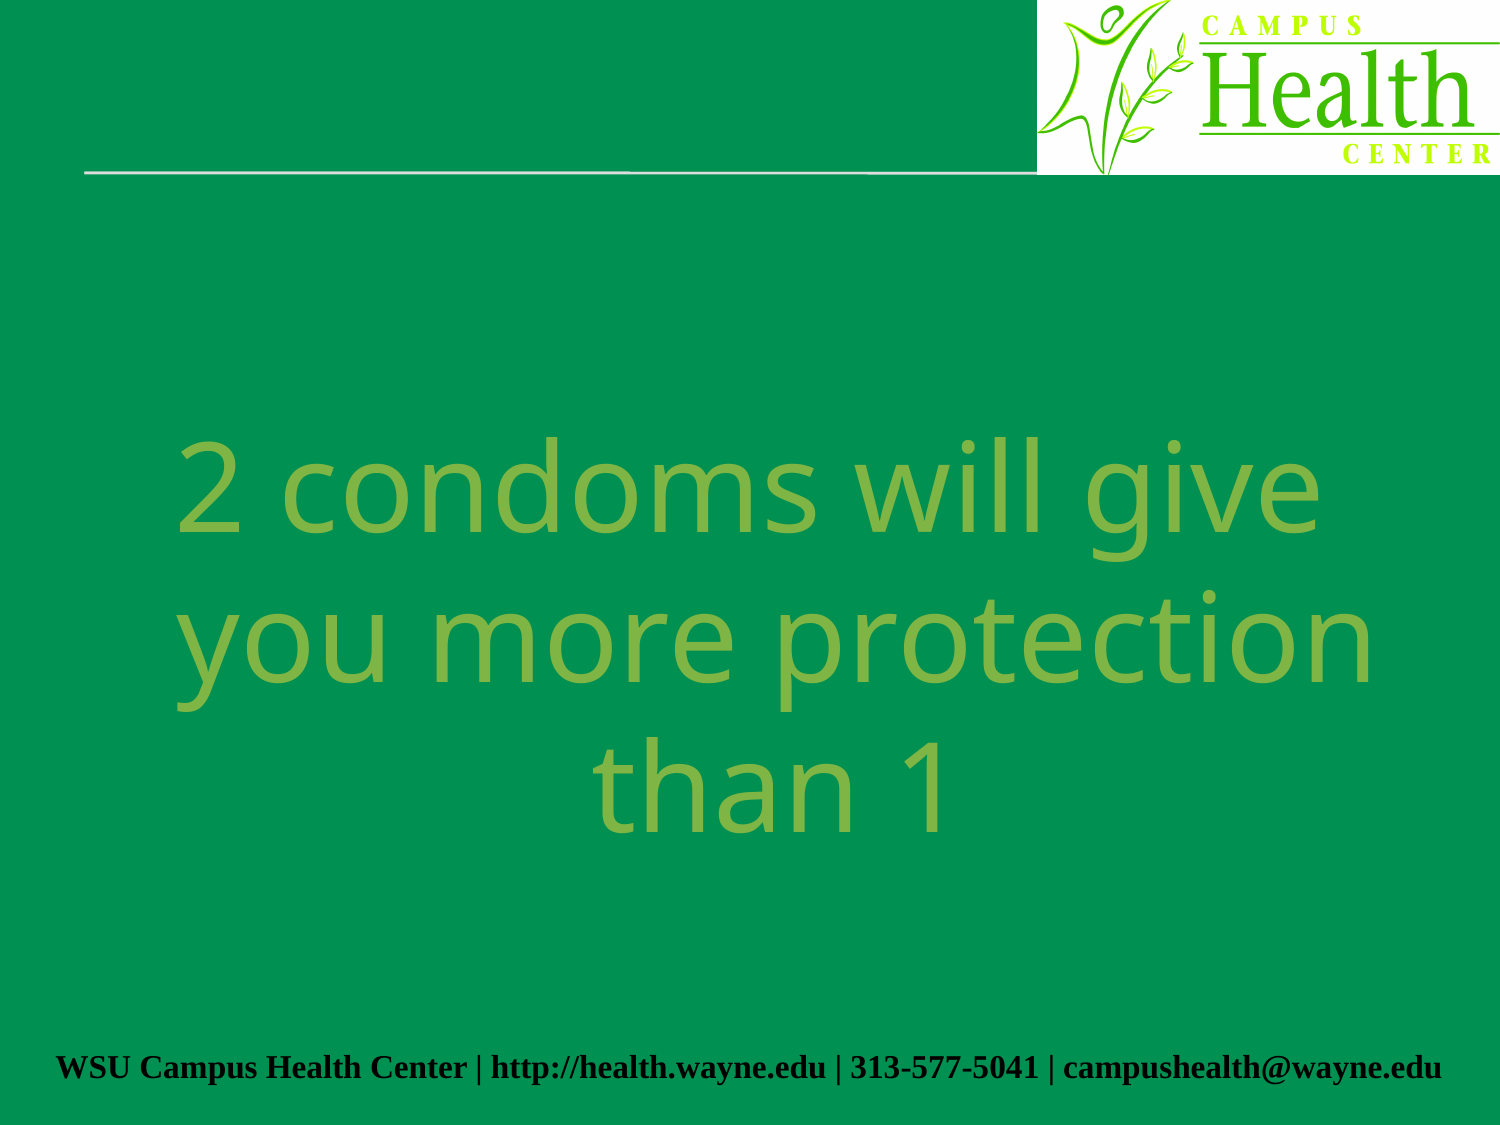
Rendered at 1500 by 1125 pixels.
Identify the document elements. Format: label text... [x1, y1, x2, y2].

picture [1037, 0, 1500, 176]
footer WSU Campus Health Center | http://health.wayne.edu | 313-577-5041 | campushealth@wayne.edu [0, 1037, 1500, 1125]
list 2 condoms will give you more protection than 1 [37, 399, 1463, 813]
